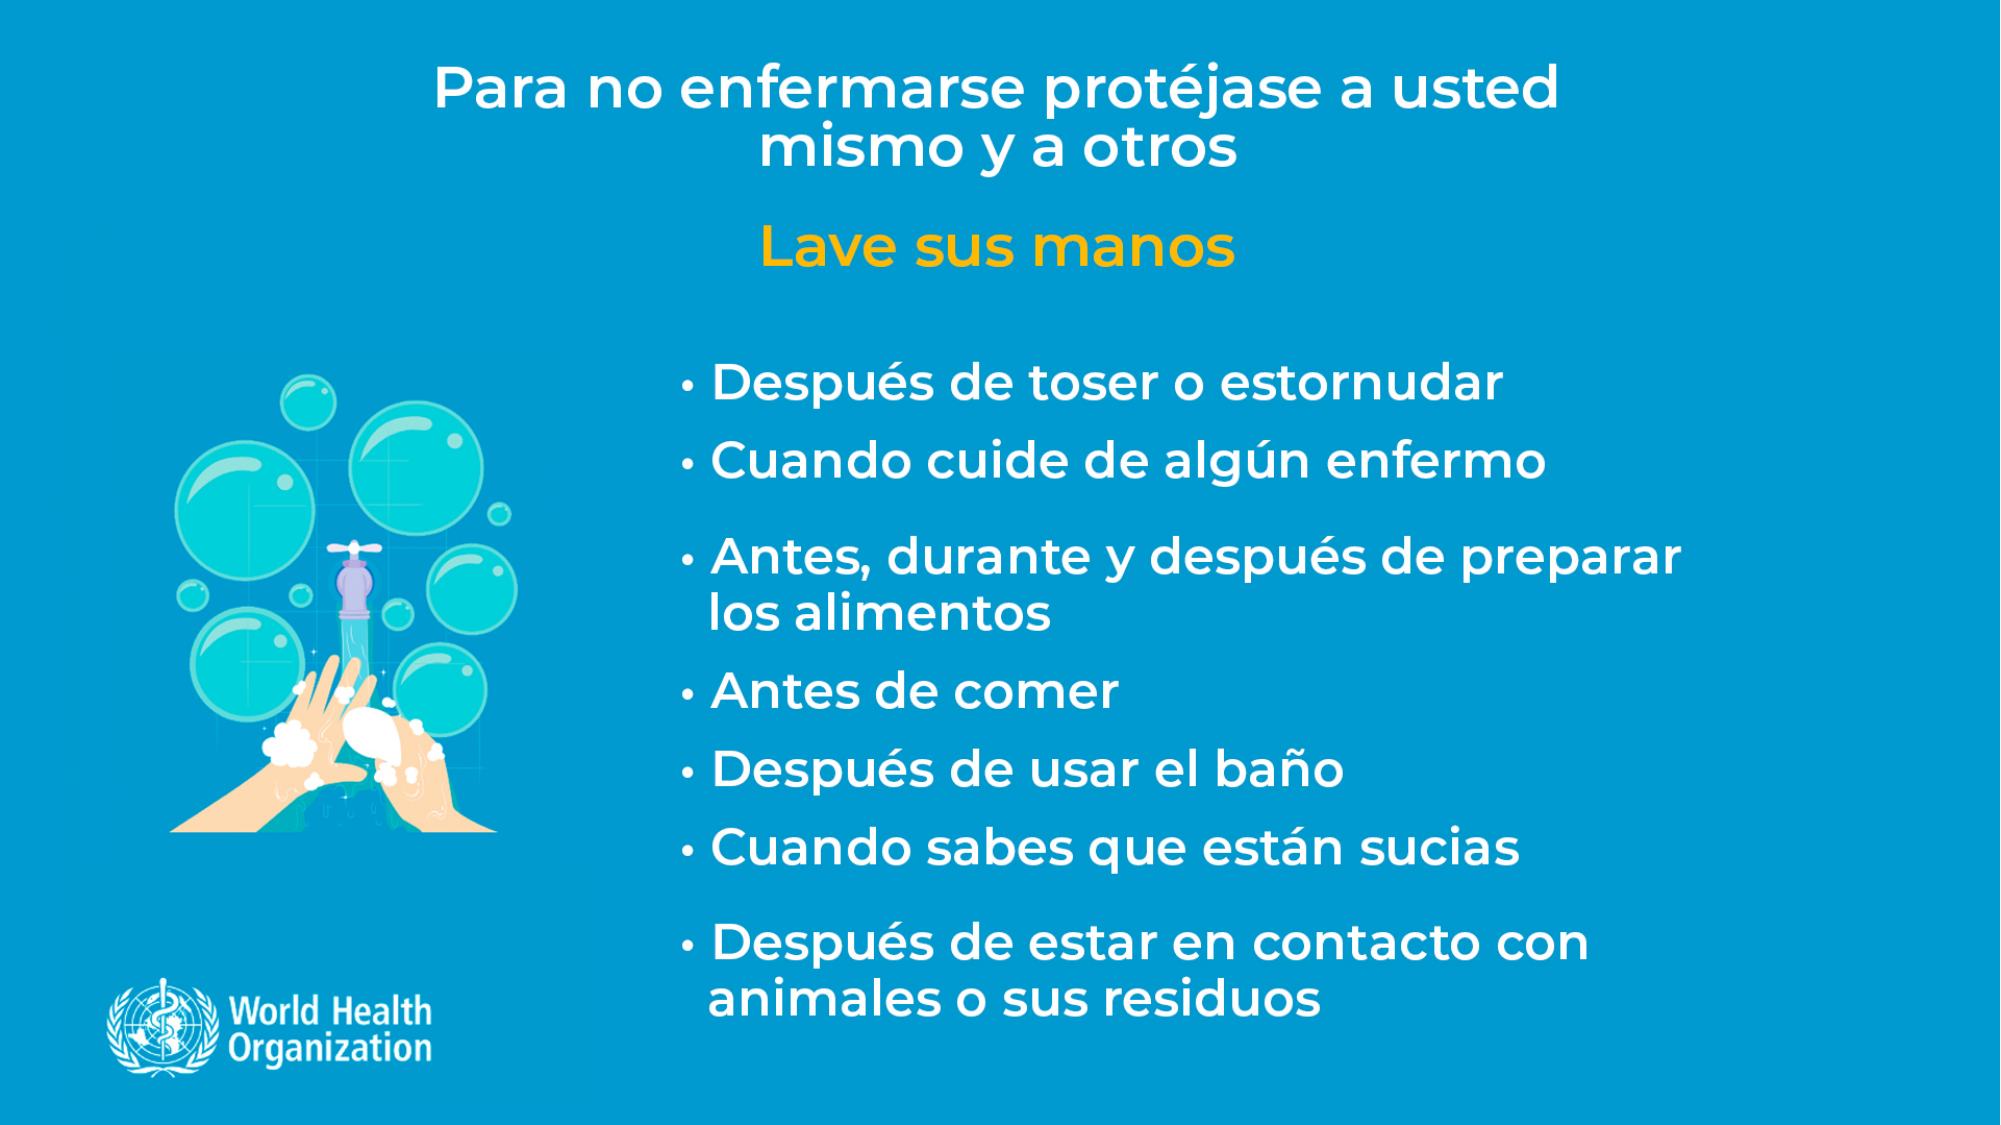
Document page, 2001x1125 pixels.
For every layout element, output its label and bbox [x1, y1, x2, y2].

picture [758, 63, 780, 107]
picture [753, 547, 778, 573]
picture [1090, 838, 1117, 873]
picture [536, 77, 564, 108]
picture [1133, 235, 1162, 265]
picture [1166, 451, 1189, 478]
picture [1259, 77, 1286, 108]
picture [814, 933, 842, 968]
picture [751, 451, 775, 478]
picture [415, 1040, 431, 1061]
picture [1061, 933, 1084, 960]
picture [858, 603, 902, 629]
picture [1355, 373, 1380, 399]
picture [777, 989, 782, 1015]
picture [908, 603, 935, 630]
picture [1085, 135, 1117, 166]
picture [401, 999, 412, 1025]
picture [879, 373, 906, 400]
picture [1200, 77, 1216, 118]
picture [1208, 235, 1234, 266]
picture [1283, 760, 1308, 786]
picture [883, 838, 910, 865]
picture [1183, 977, 1190, 984]
picture [1216, 547, 1239, 574]
picture [785, 933, 808, 960]
picture [1033, 989, 1058, 1016]
picture [1184, 989, 1189, 1015]
picture [1299, 373, 1327, 400]
picture [1019, 681, 1063, 707]
picture [1452, 933, 1479, 960]
picture [978, 547, 1000, 574]
picture [1283, 838, 1306, 865]
picture [1027, 603, 1049, 630]
picture [917, 235, 943, 266]
picture [960, 451, 985, 478]
picture [796, 235, 824, 266]
picture [1466, 451, 1510, 477]
picture [910, 760, 933, 787]
picture [879, 933, 906, 960]
picture [952, 749, 979, 787]
picture [1172, 135, 1205, 166]
picture [785, 373, 808, 400]
picture [1265, 989, 1292, 1016]
picture [1106, 547, 1135, 582]
picture [326, 1040, 331, 1061]
picture [829, 593, 834, 629]
picture [1158, 838, 1185, 865]
picture [1062, 547, 1089, 574]
picture [1040, 451, 1067, 478]
picture [930, 135, 962, 166]
picture [1109, 77, 1141, 108]
picture [1156, 760, 1183, 787]
picture [1433, 77, 1460, 108]
picture [879, 760, 906, 787]
picture [711, 539, 747, 573]
picture [1289, 77, 1320, 108]
picture [1109, 373, 1136, 400]
picture [713, 442, 744, 478]
picture [370, 1035, 382, 1061]
picture [1069, 681, 1096, 708]
picture [715, 751, 749, 786]
picture [1287, 749, 1304, 755]
picture [1052, 373, 1079, 400]
picture [994, 451, 999, 477]
picture [1209, 135, 1236, 166]
picture [819, 77, 837, 107]
picture [815, 451, 840, 477]
picture [1516, 547, 1543, 574]
picture [1018, 838, 1045, 865]
picture [1498, 933, 1523, 960]
picture [823, 121, 832, 129]
picture [1064, 760, 1087, 787]
picture [842, 591, 849, 598]
picture [814, 760, 842, 795]
picture [1362, 451, 1387, 477]
picture [1083, 373, 1106, 400]
picture [1465, 838, 1488, 865]
picture [280, 1004, 290, 1024]
picture [1030, 933, 1057, 960]
picture [1315, 760, 1342, 787]
picture [1152, 536, 1179, 574]
picture [1453, 838, 1458, 864]
picture [783, 451, 806, 478]
picture [1488, 373, 1503, 399]
picture [1033, 760, 1058, 787]
picture [910, 681, 937, 708]
picture [1174, 933, 1200, 960]
picture [961, 77, 988, 108]
picture [1260, 832, 1279, 865]
picture [952, 362, 979, 400]
picture [1109, 933, 1132, 960]
picture [1208, 933, 1233, 959]
picture [1402, 933, 1426, 960]
picture [1487, 77, 1518, 108]
picture [754, 933, 781, 960]
picture [805, 547, 832, 574]
picture [1527, 933, 1554, 960]
picture [1317, 933, 1342, 959]
picture [985, 681, 1012, 708]
picture [1634, 547, 1657, 574]
picture [783, 541, 802, 574]
picture [1029, 367, 1048, 400]
picture [928, 838, 950, 865]
picture [942, 603, 967, 629]
picture [1371, 933, 1394, 960]
picture [941, 77, 959, 107]
picture [1211, 451, 1239, 486]
picture [862, 566, 869, 580]
picture [683, 689, 693, 699]
picture [814, 373, 842, 408]
picture [1196, 979, 1223, 1016]
picture [1283, 933, 1310, 960]
picture [1245, 547, 1273, 582]
picture [415, 995, 431, 1024]
picture [1561, 933, 1586, 959]
picture [1297, 989, 1319, 1016]
picture [890, 362, 900, 369]
picture [995, 603, 1022, 630]
picture [110, 989, 131, 1025]
picture [824, 135, 831, 165]
picture [871, 135, 922, 165]
picture [796, 603, 819, 630]
picture [805, 681, 832, 708]
picture [776, 977, 783, 984]
picture [1615, 547, 1630, 573]
picture [985, 933, 1012, 960]
picture [307, 1040, 322, 1061]
picture [683, 845, 693, 855]
picture [1452, 826, 1459, 832]
picture [1050, 838, 1072, 865]
picture [713, 828, 744, 865]
picture [993, 439, 1000, 446]
picture [1392, 440, 1411, 477]
picture [1248, 451, 1273, 478]
picture [1389, 838, 1414, 865]
picture [753, 681, 778, 707]
picture [1411, 451, 1438, 478]
picture [952, 922, 979, 960]
picture [1328, 451, 1355, 478]
picture [783, 675, 802, 708]
picture [294, 995, 298, 1024]
picture [1123, 760, 1138, 786]
picture [1523, 64, 1556, 108]
picture [843, 77, 894, 107]
picture [958, 989, 985, 1016]
picture [1416, 547, 1443, 574]
picture [230, 1033, 250, 1061]
picture [1036, 235, 1087, 265]
picture [1463, 69, 1485, 108]
picture [838, 135, 864, 166]
picture [1124, 989, 1150, 1016]
picture [1223, 77, 1252, 108]
picture [1430, 926, 1449, 960]
picture [1064, 989, 1087, 1016]
picture [477, 77, 505, 108]
picture [1456, 373, 1479, 400]
picture [1343, 547, 1365, 574]
picture [715, 364, 749, 399]
picture [1091, 760, 1114, 787]
picture [591, 77, 620, 107]
picture [754, 373, 781, 400]
picture [1277, 367, 1296, 400]
picture [683, 458, 693, 469]
picture [355, 1004, 370, 1025]
picture [985, 760, 1012, 787]
picture [1389, 373, 1414, 400]
picture [515, 77, 533, 107]
picture [1170, 235, 1203, 266]
picture [712, 673, 747, 707]
picture [1421, 838, 1446, 865]
picture [1007, 441, 1034, 478]
picture [230, 996, 276, 1025]
picture [959, 547, 973, 573]
picture [1583, 547, 1606, 574]
picture [910, 933, 933, 960]
picture [756, 603, 779, 630]
picture [301, 995, 317, 1024]
picture [1128, 838, 1153, 865]
picture [1311, 547, 1338, 574]
picture [929, 451, 953, 478]
picture [1464, 547, 1492, 582]
picture [917, 989, 940, 1016]
picture [394, 1040, 411, 1061]
picture [889, 536, 916, 574]
picture [1088, 77, 1106, 107]
picture [349, 401, 483, 536]
picture [1280, 547, 1305, 574]
picture [1122, 128, 1144, 166]
picture [836, 681, 859, 708]
picture [373, 1004, 389, 1024]
picture [1235, 838, 1258, 865]
picture [1218, 749, 1246, 787]
picture [742, 989, 767, 1015]
picture [848, 373, 873, 400]
picture [289, 584, 313, 607]
picture [426, 544, 517, 635]
picture [1190, 749, 1195, 786]
picture [195, 989, 218, 1049]
picture [683, 380, 693, 390]
picture [1233, 989, 1258, 1016]
picture [1143, 373, 1158, 399]
picture [124, 978, 202, 1060]
picture [1258, 441, 1268, 447]
picture [987, 827, 1015, 865]
picture [1107, 989, 1121, 1015]
picture [764, 226, 792, 265]
picture [1666, 547, 1681, 573]
picture [629, 77, 661, 108]
picture [488, 503, 511, 526]
picture [955, 838, 978, 865]
picture [992, 77, 1023, 108]
picture [1255, 933, 1279, 960]
picture [848, 827, 875, 865]
picture [783, 838, 806, 865]
picture [1198, 441, 1204, 477]
picture [1170, 77, 1201, 108]
picture [926, 547, 950, 574]
picture [848, 441, 875, 478]
picture [1395, 77, 1425, 108]
picture [710, 989, 733, 1016]
picture [1498, 547, 1513, 573]
picture [987, 235, 1013, 266]
picture [1342, 77, 1370, 108]
picture [1086, 441, 1113, 478]
picture [780, 77, 811, 108]
picture [842, 989, 865, 1016]
picture [848, 933, 873, 960]
picture [1034, 135, 1062, 166]
picture [1221, 373, 1248, 400]
picture [1041, 541, 1061, 574]
picture [111, 1043, 215, 1077]
picture [1282, 451, 1307, 477]
picture [864, 235, 895, 266]
picture [956, 681, 980, 708]
picture [981, 135, 1014, 177]
picture [1293, 827, 1303, 834]
picture [1421, 362, 1448, 400]
picture [1004, 989, 1027, 1016]
picture [1152, 135, 1169, 165]
picture [721, 77, 750, 107]
picture [715, 924, 749, 959]
picture [352, 1040, 367, 1061]
picture [836, 547, 859, 574]
picture [843, 603, 848, 629]
picture [948, 235, 979, 266]
picture [1445, 451, 1460, 477]
picture [682, 77, 713, 108]
picture [1209, 62, 1217, 70]
picture [1315, 838, 1340, 864]
picture [1251, 760, 1273, 787]
picture [1253, 373, 1275, 400]
picture [763, 135, 814, 165]
picture [177, 580, 209, 612]
picture [1496, 838, 1518, 865]
picture [848, 760, 873, 787]
picture [890, 749, 900, 755]
picture [280, 374, 336, 431]
picture [890, 922, 900, 928]
picture [1322, 536, 1333, 543]
picture [1120, 451, 1147, 478]
picture [1145, 69, 1167, 108]
picture [903, 77, 931, 108]
picture [1142, 933, 1157, 959]
picture [1334, 373, 1348, 399]
picture [683, 554, 693, 565]
picture [1361, 838, 1384, 865]
picture [829, 235, 862, 265]
picture [335, 1040, 349, 1061]
picture [1185, 547, 1212, 574]
picture [754, 760, 781, 787]
picture [785, 760, 808, 787]
picture [266, 1040, 283, 1069]
picture [874, 979, 880, 1015]
picture [751, 838, 775, 865]
picture [985, 373, 1012, 400]
picture [683, 767, 693, 777]
picture [1086, 926, 1105, 960]
picture [683, 940, 693, 950]
picture [1348, 926, 1366, 960]
picture [438, 67, 472, 107]
picture [877, 671, 904, 708]
picture [1204, 838, 1231, 865]
picture [973, 597, 992, 630]
picture [724, 603, 752, 630]
picture [1383, 536, 1410, 574]
picture [791, 989, 835, 1015]
picture [175, 441, 315, 581]
picture [334, 996, 351, 1024]
picture [1094, 235, 1122, 266]
picture [107, 1020, 122, 1049]
picture [1047, 77, 1080, 118]
picture [712, 593, 717, 629]
picture [1517, 451, 1544, 478]
picture [172, 540, 494, 832]
picture [1155, 989, 1178, 1016]
picture [886, 989, 913, 1016]
picture [1176, 373, 1203, 400]
picture [1551, 547, 1578, 582]
picture [910, 373, 933, 400]
picture [254, 1040, 264, 1061]
picture [393, 995, 398, 1024]
picture [1011, 547, 1036, 573]
picture [1183, 64, 1195, 71]
picture [382, 598, 414, 630]
picture [286, 1040, 301, 1061]
picture [883, 451, 910, 478]
picture [385, 1040, 390, 1061]
picture [1104, 681, 1118, 707]
picture [815, 838, 840, 864]
